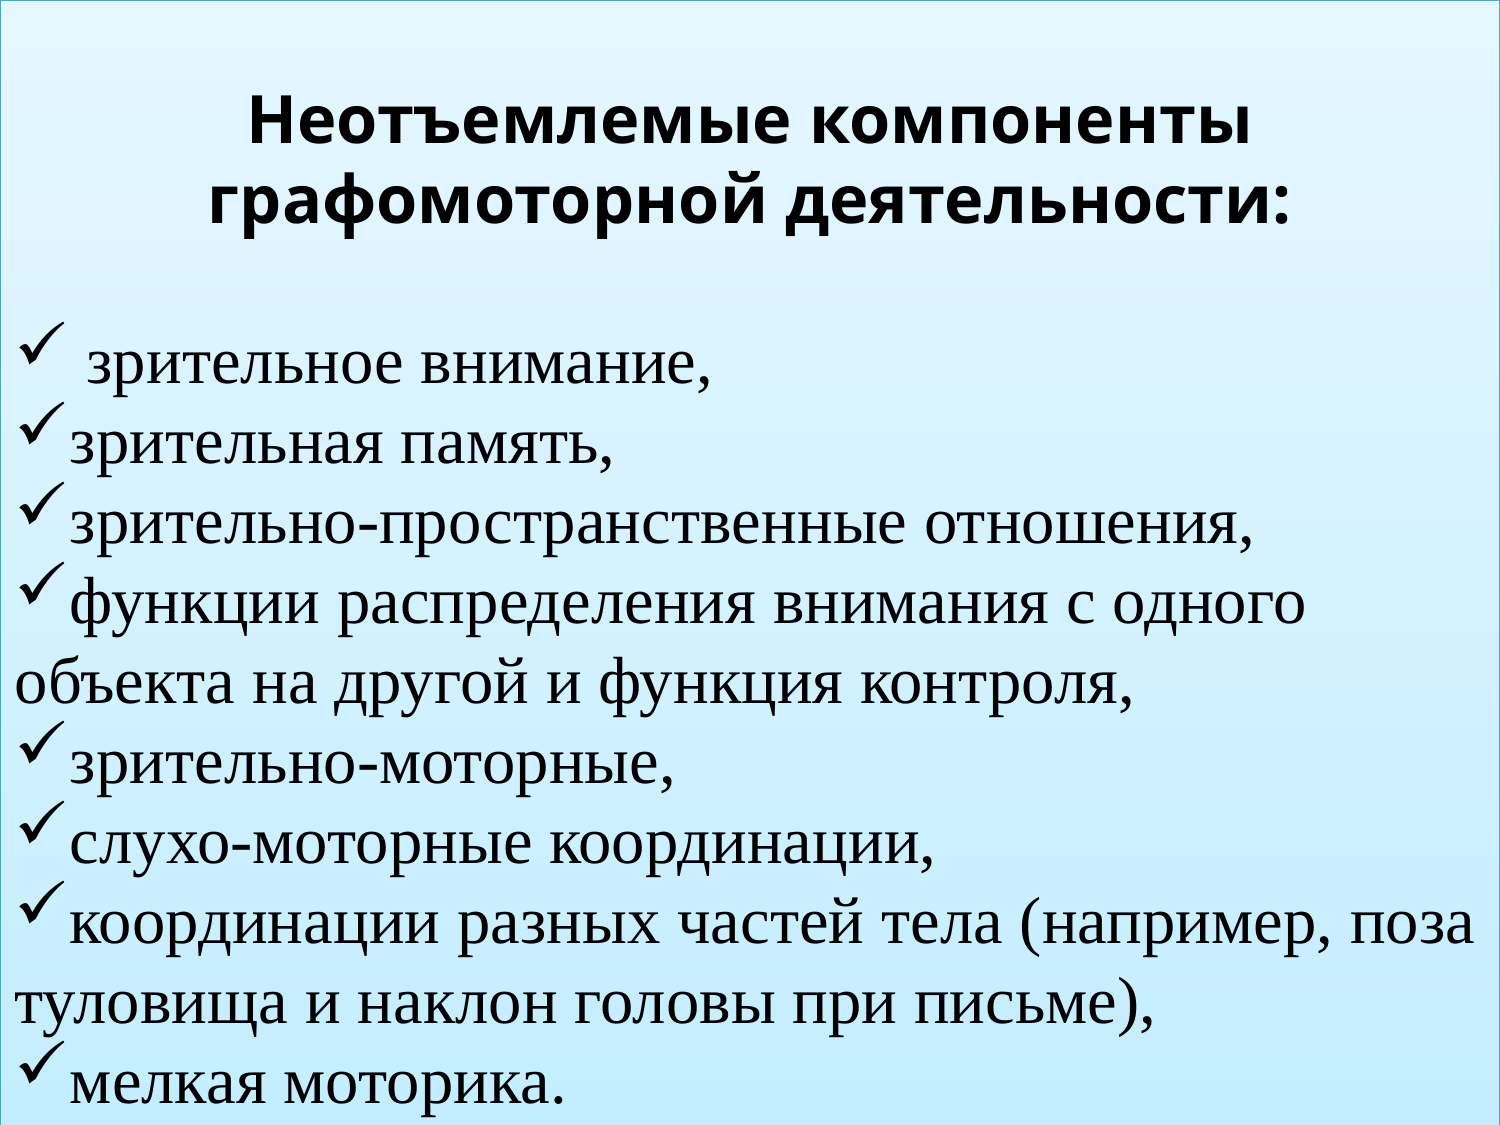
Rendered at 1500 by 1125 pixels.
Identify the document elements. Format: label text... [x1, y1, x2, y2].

text_box Неотъемлемые компоненты графомоторной деятельности: зрительное внимание, зрительная память, зрительно-пространственные отношения, функции распределения внимания с одного объекта на другой и функция контроля, зрительно-моторные, слухо-моторные координации, координации разных частей тела (например, поза туловища и наклон головы при письме), мелкая моторика. [0, 0, 1500, 1125]
